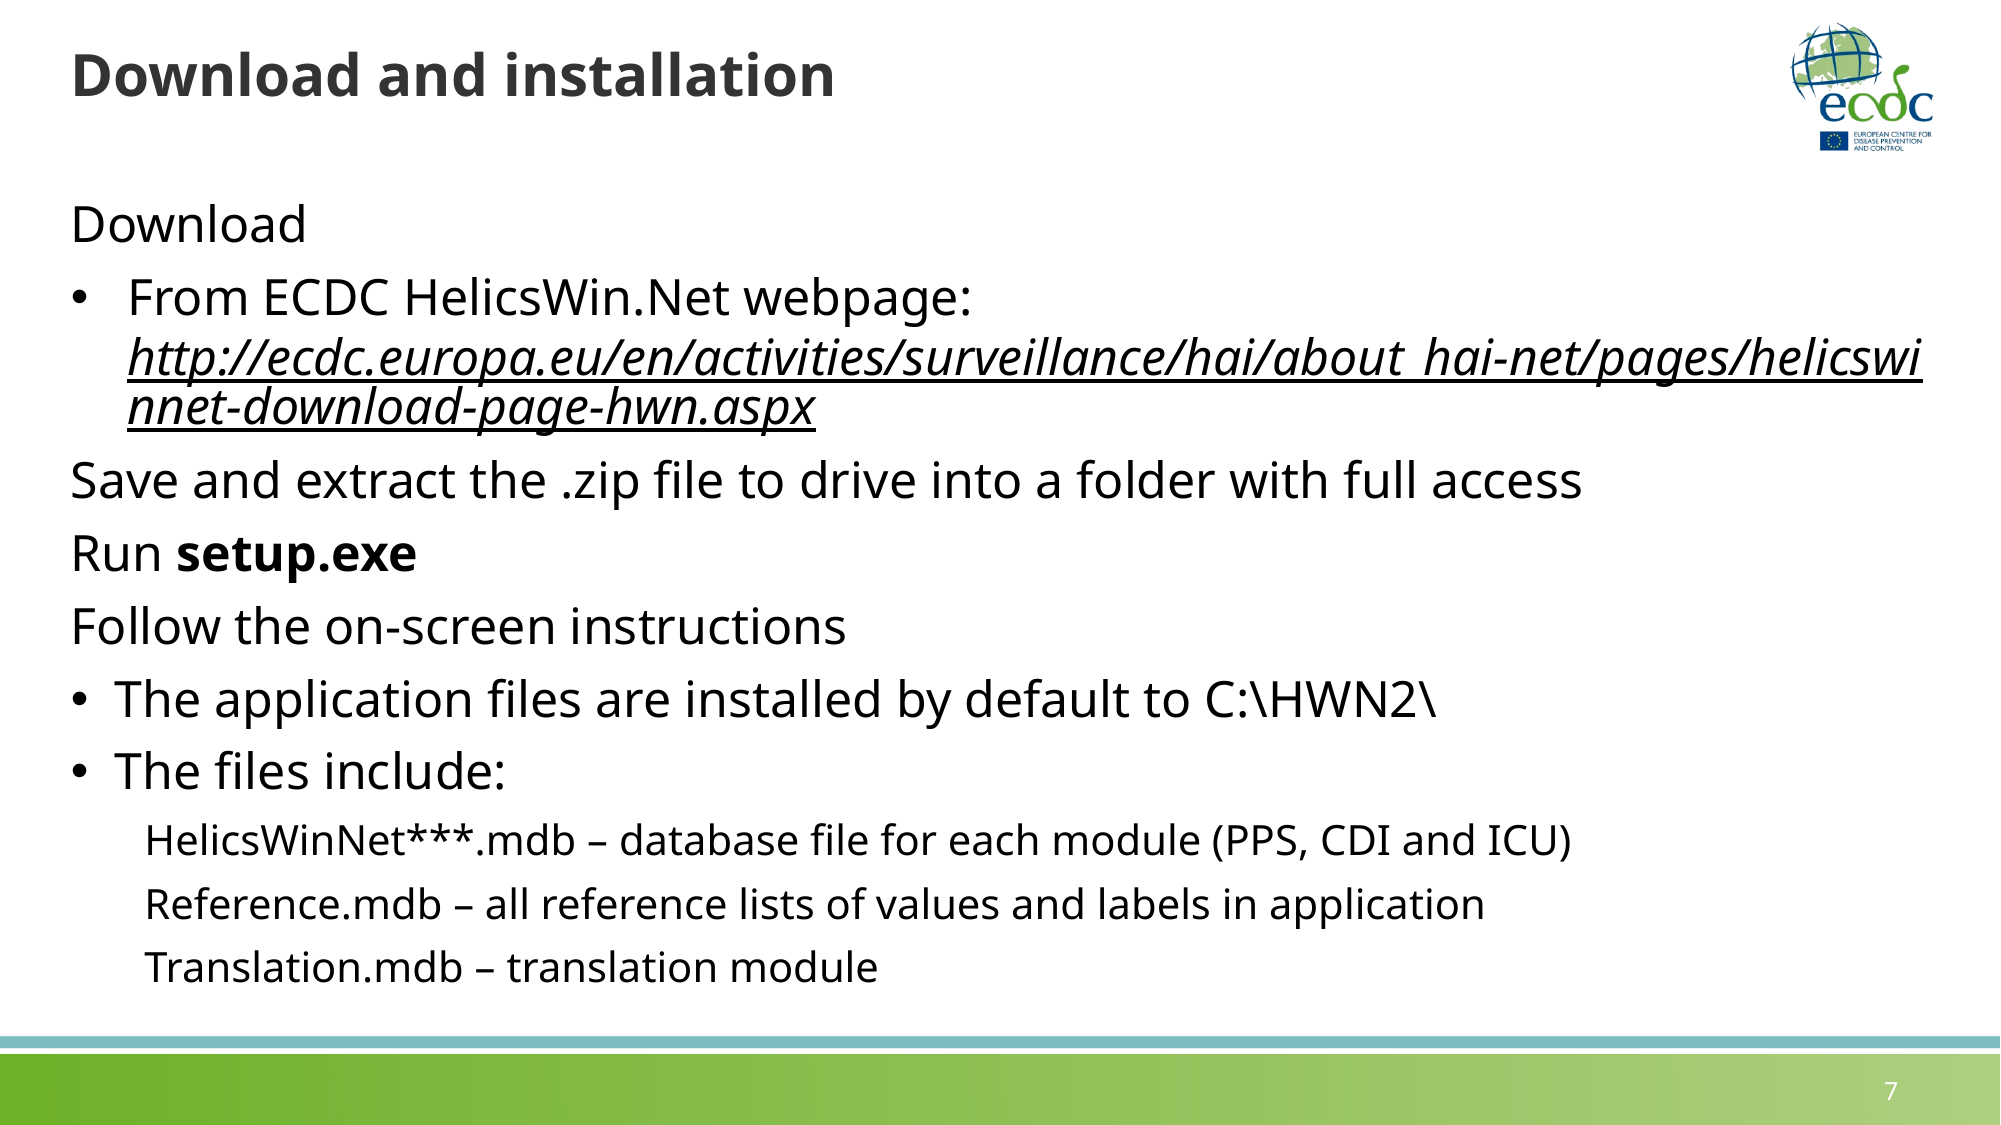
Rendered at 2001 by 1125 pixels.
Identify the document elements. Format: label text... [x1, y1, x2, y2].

list Download From ECDC HelicsWin.Net webpage: http://ecdc.europa.eu/en/activities/surveillance/hai/about_hai-net/pages/helicswinnet-download-page-hwn.aspx Save and extract the .zip file to drive into a folder with full access Run setup.exe Follow the on-screen instructions The application files are installed by default to C:\HWN2\ The files include: HelicsWinNet***.mdb – database file for each module (PPS, CDI and ICU) Reference.mdb – all reference lists of values and labels in application Translation.mdb – translation module [70, 199, 1936, 1025]
title Download and installation [70, 46, 1764, 177]
picture [0, 0, 2000, 1125]
slide_number 7 [1494, 1062, 1914, 1123]
